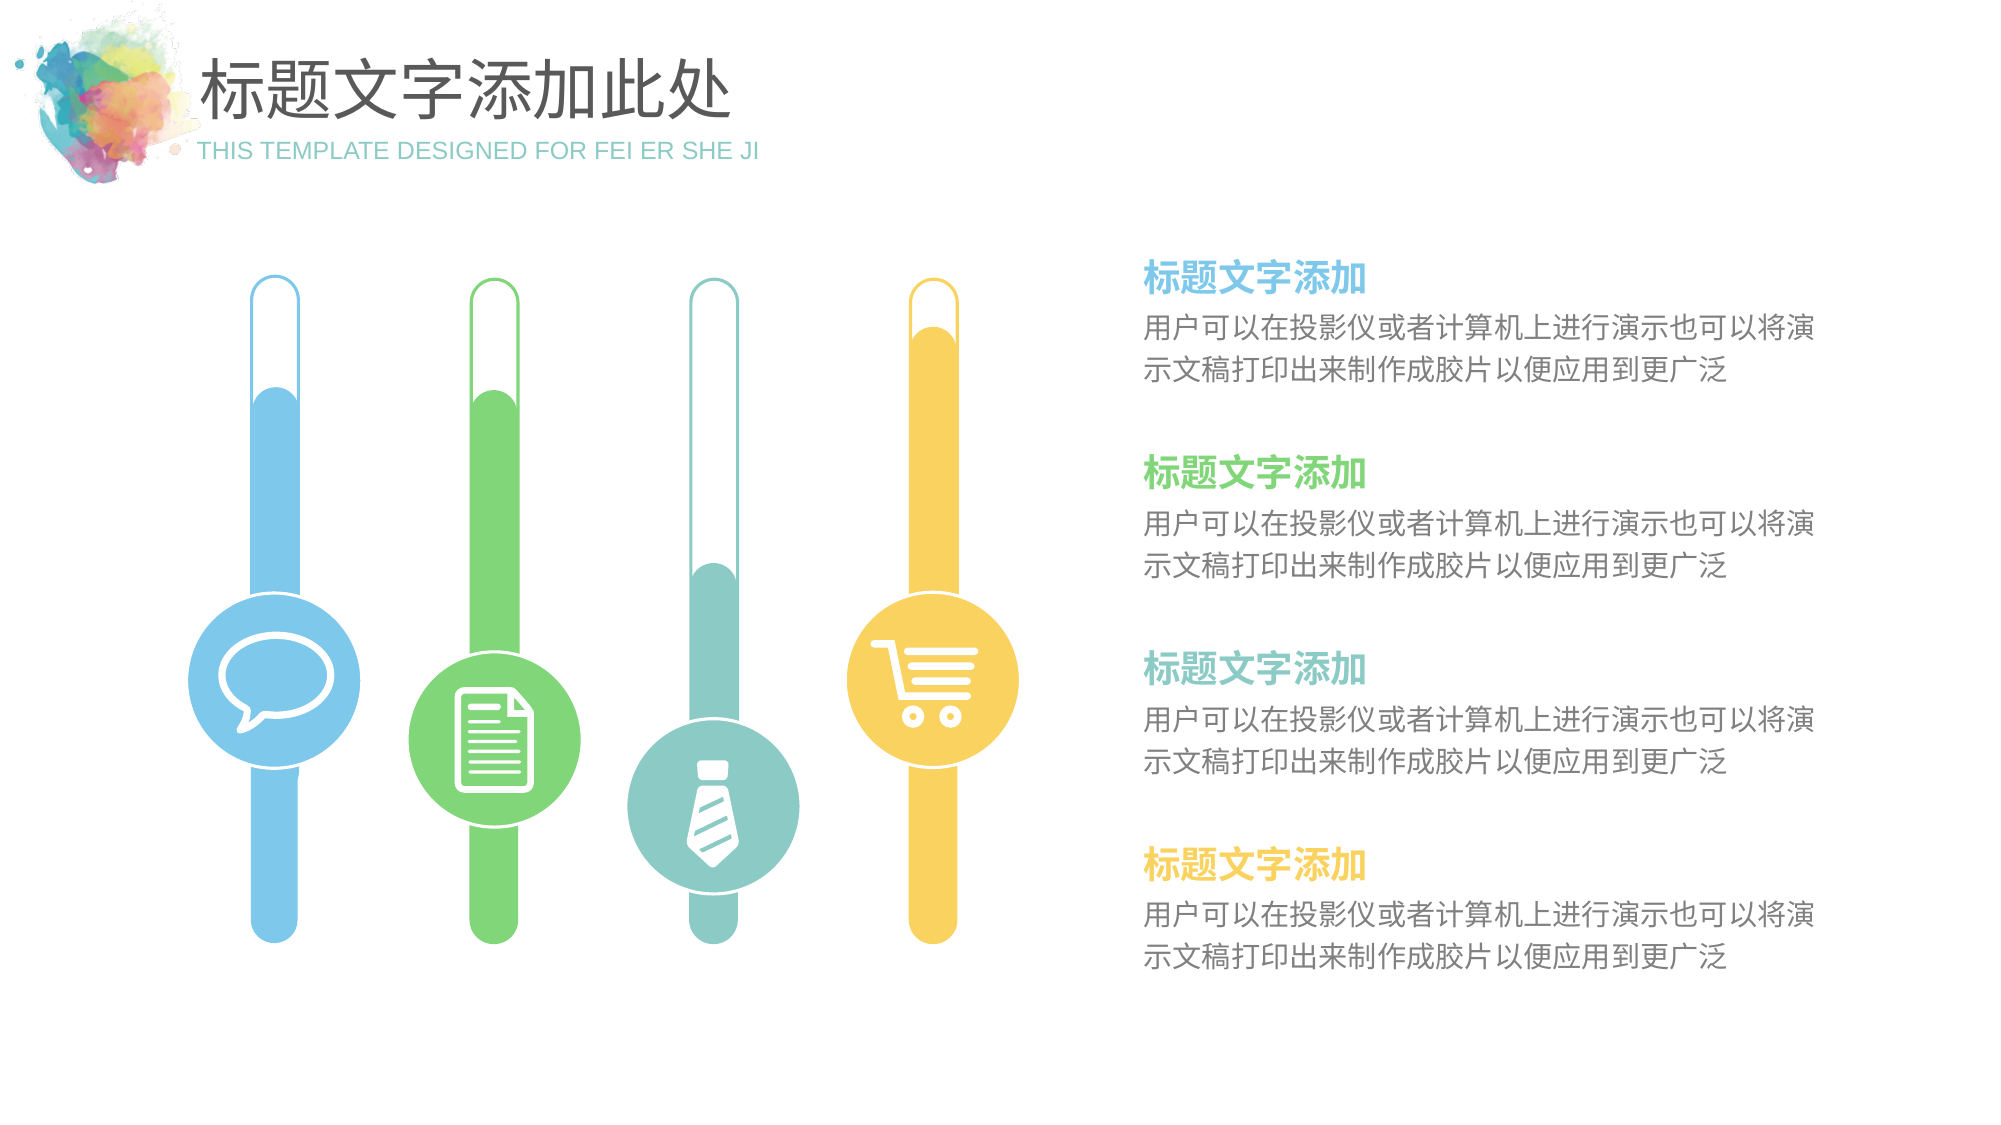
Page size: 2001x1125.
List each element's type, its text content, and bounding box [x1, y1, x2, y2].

text_box THIS TEMPLATE DESIGNED FOR FEI ER SHE JI [215, 126, 805, 172]
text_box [1128, 433, 1832, 591]
text_box 标题文字添加此处 [215, 40, 749, 126]
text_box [1128, 237, 1832, 396]
picture [0, 0, 215, 200]
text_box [1128, 628, 1832, 787]
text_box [186, 276, 1021, 944]
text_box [1128, 824, 1832, 983]
